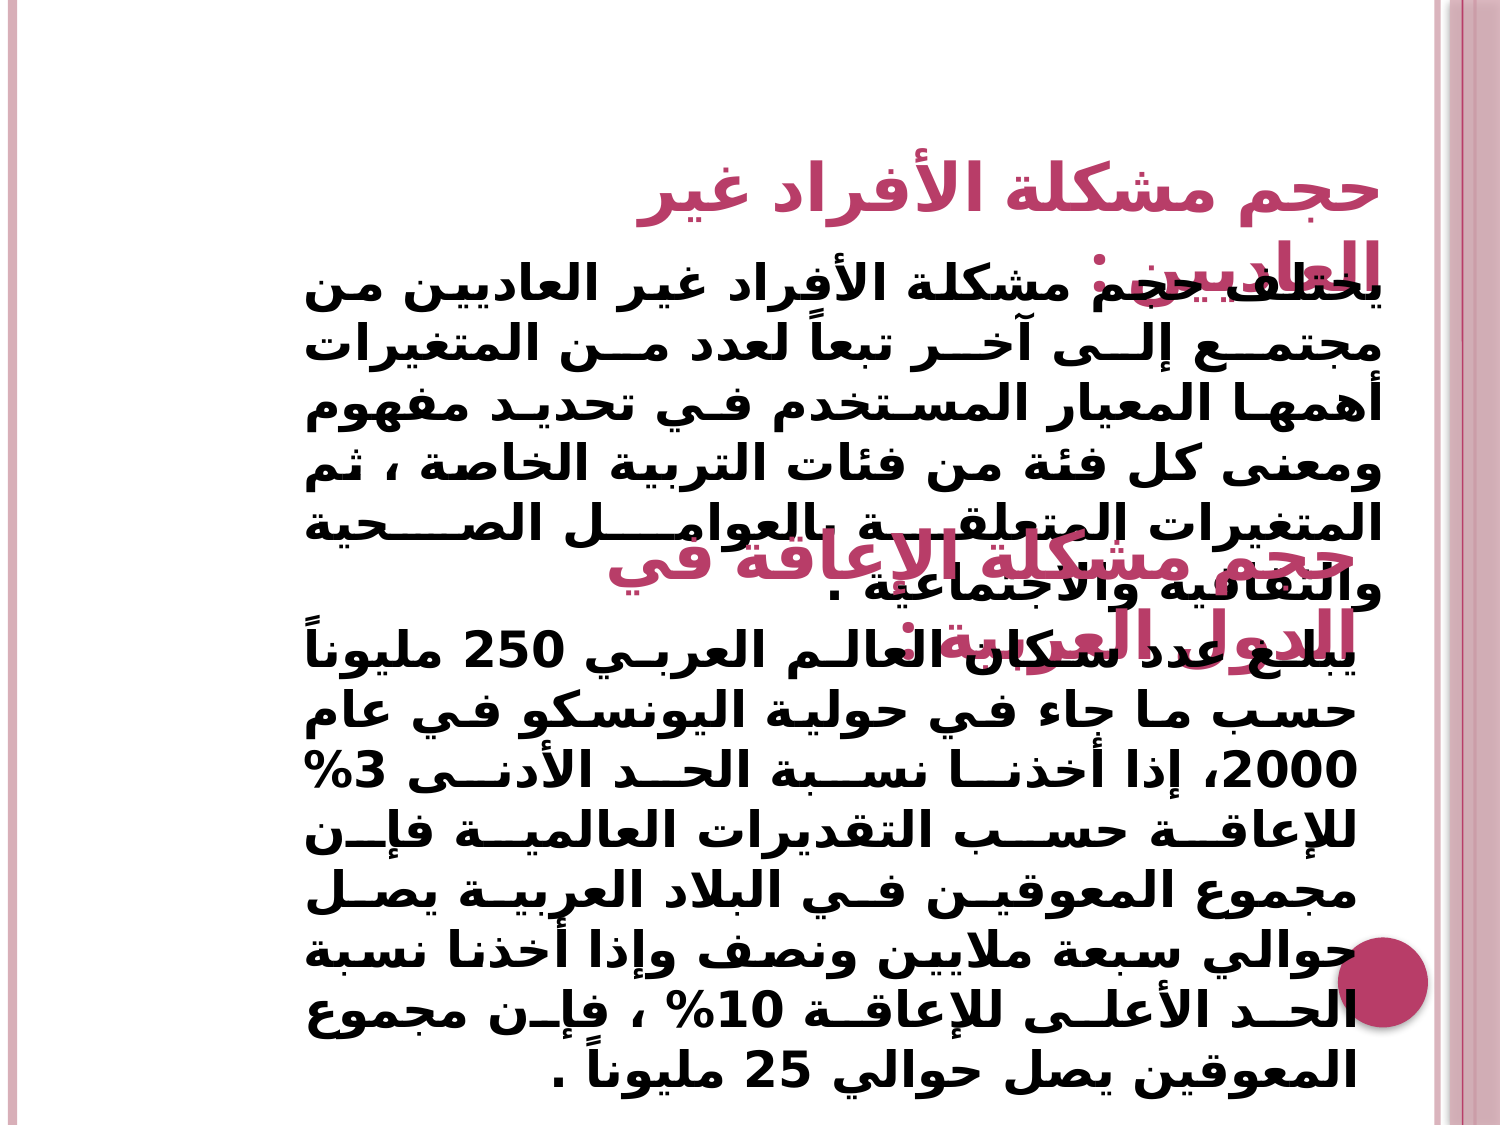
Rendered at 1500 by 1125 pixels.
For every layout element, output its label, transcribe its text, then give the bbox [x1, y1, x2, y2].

text_box يختلف حجم مشكلة الأفراد غير العاديين من مجتمع إلى آخر تبعاً لعدد من المتغيرات أهمها المعيار المستخدم في تحديد مفهوم ومعنى كل فئة من فئات التربية الخاصة ، ثم المتغيرات المتعلقة بالعوامل الصحية والثقافية والاجتماعية . [289, 243, 1400, 619]
text_box حجم مشكلة الإعاقة في الدول العربية : [501, 505, 1375, 609]
text_box حجم مشكلة الأفراد غير العاديين : [537, 137, 1400, 243]
text_box يبلغ عدد سكان العالم العربي 250 مليوناً حسب ما جاء في حولية اليونسكو في عام 2000، إذا أخذنا نسبة الحد الأدنى 3% للإعاقة حسب التقديرات العالمية فإن مجموع المعوقين في البلاد العربية يصل حوالي سبعة ملايين ونصف وإذا أخذنا نسبة الحد الأعلى للإعاقة 10% ، فإن مجموع المعوقين يصل حوالي 25 مليوناً . [289, 609, 1375, 1105]
